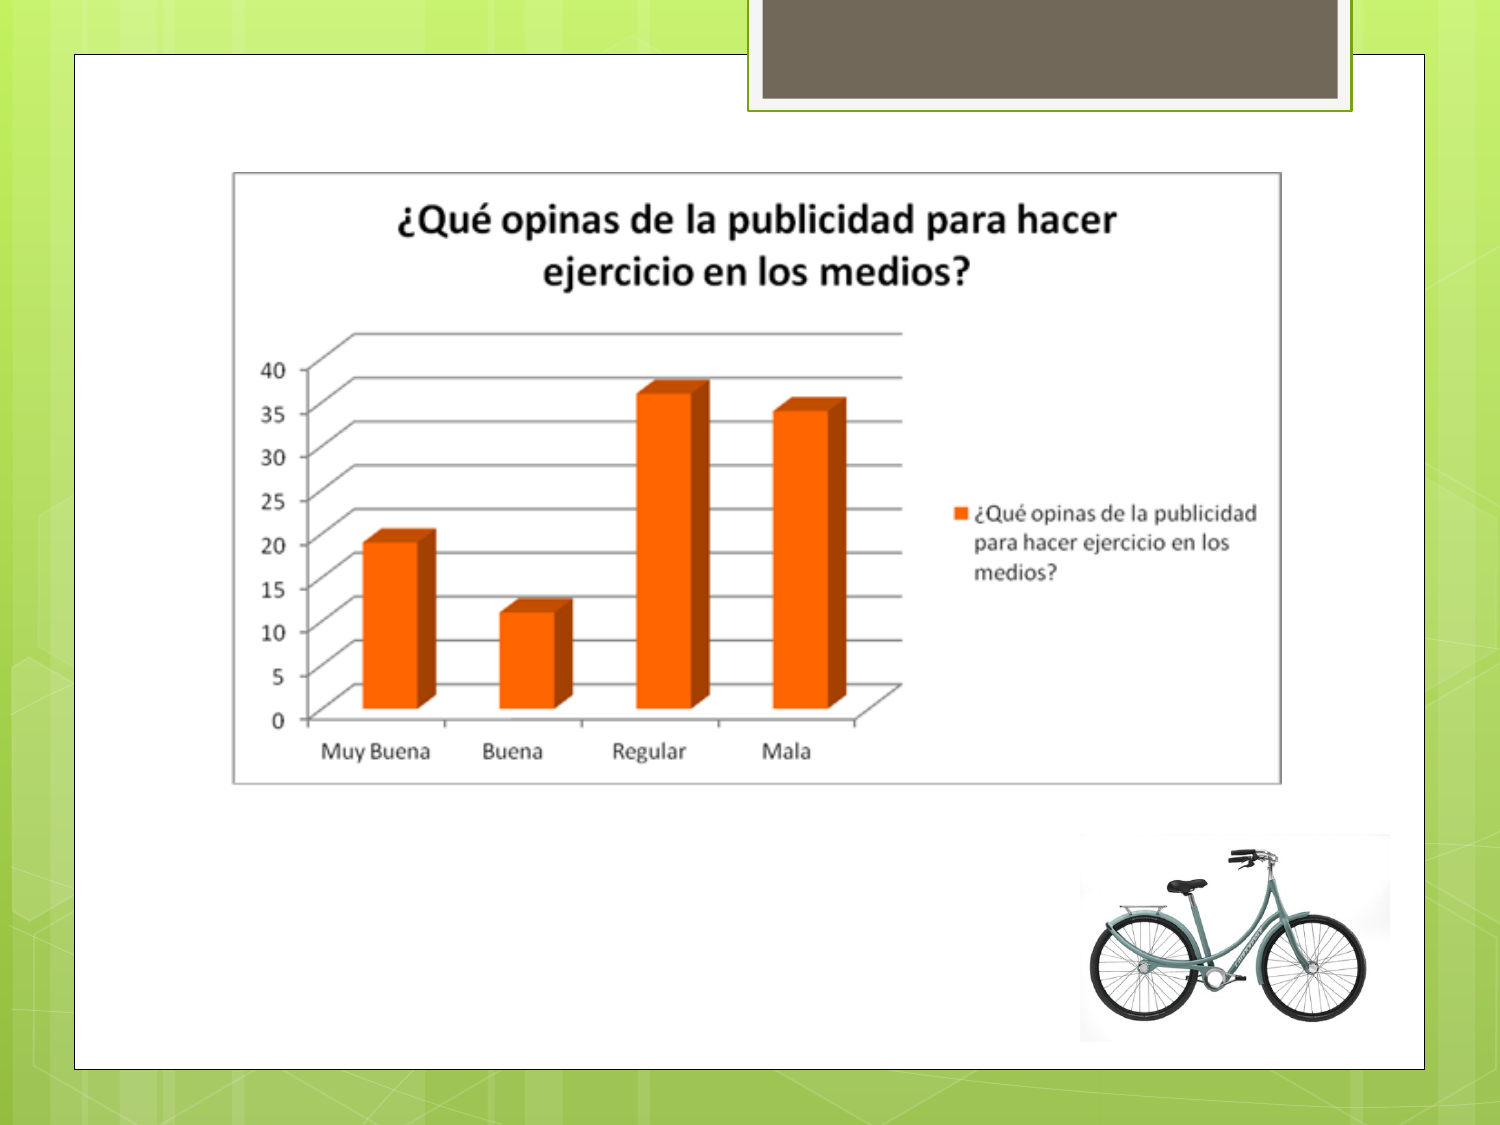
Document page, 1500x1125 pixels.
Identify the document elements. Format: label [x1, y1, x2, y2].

picture [1080, 833, 1391, 1043]
list [229, 172, 1282, 788]
